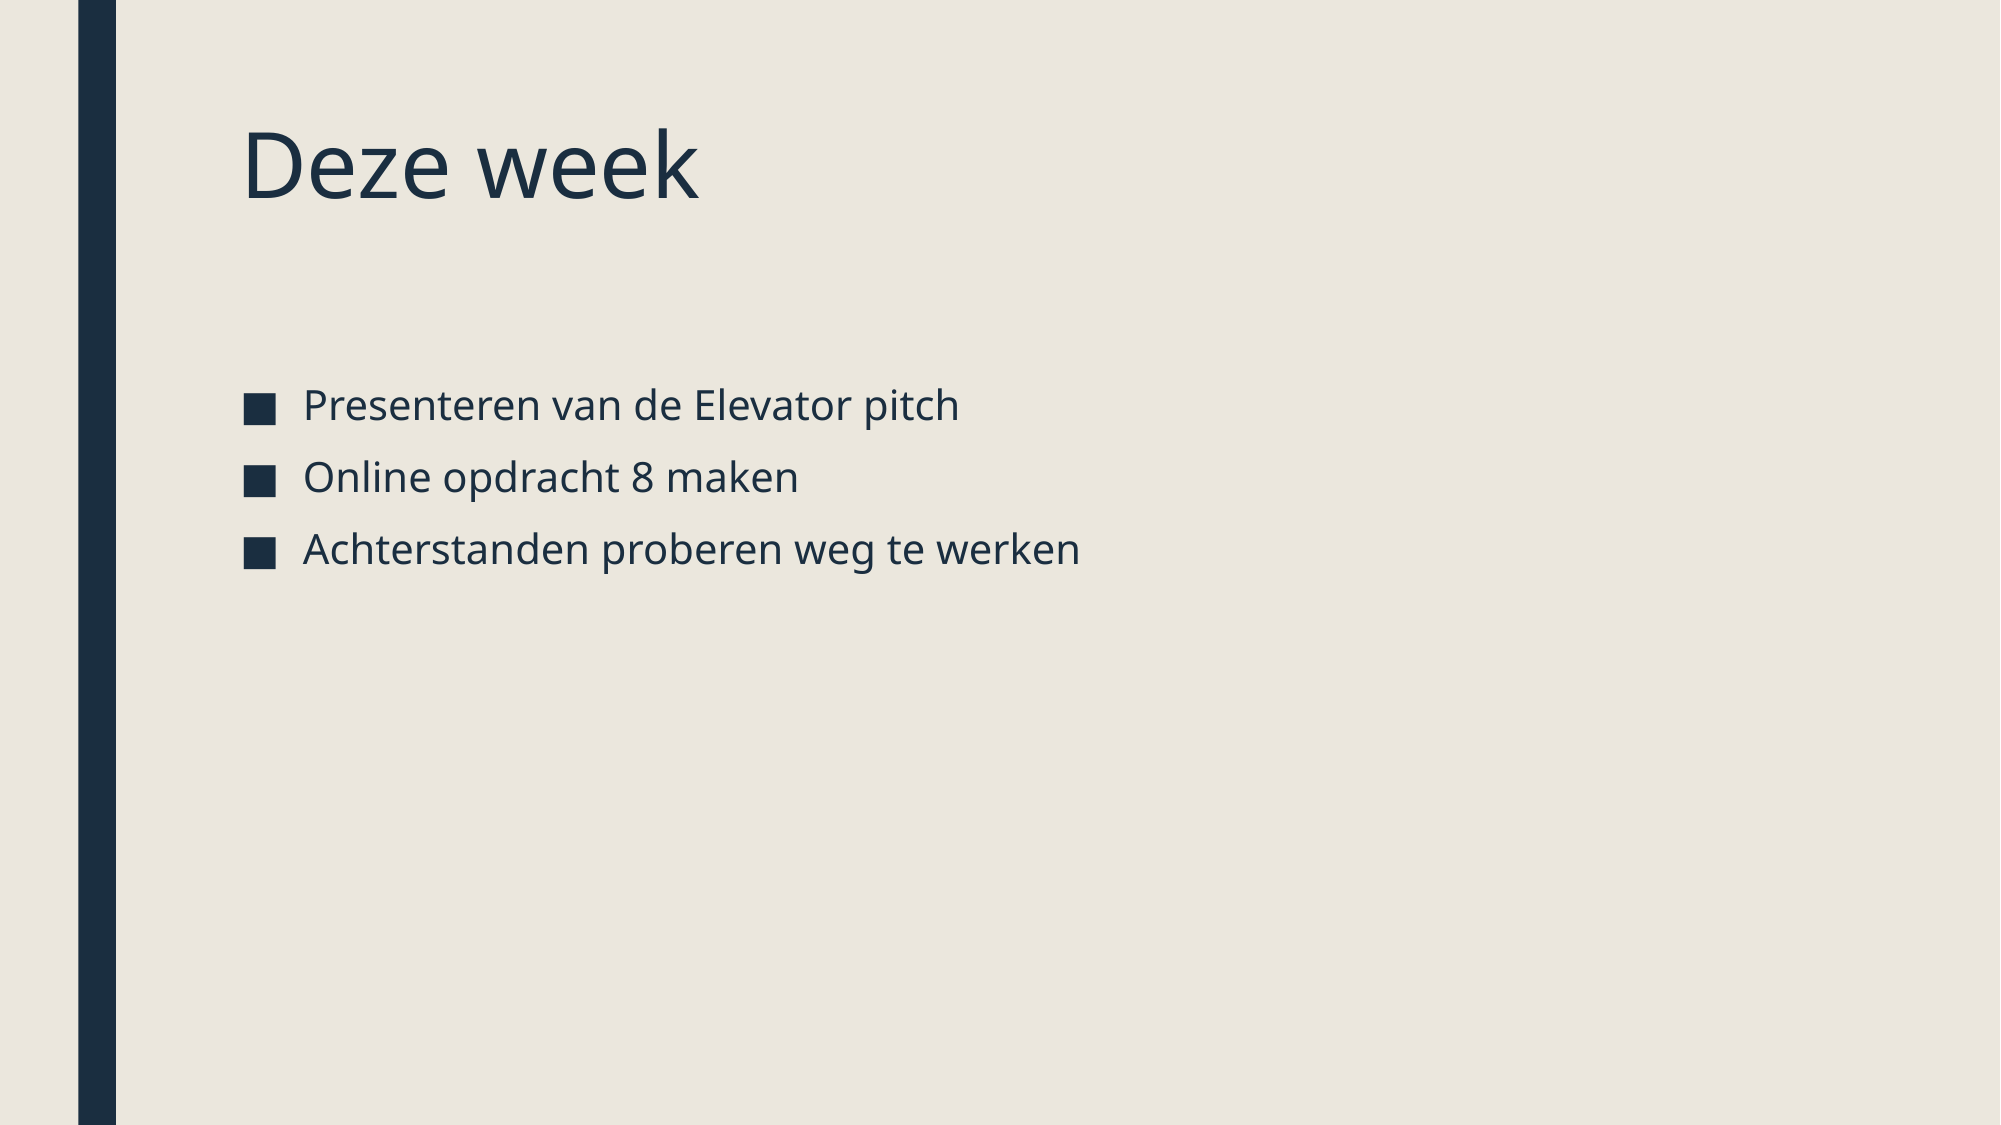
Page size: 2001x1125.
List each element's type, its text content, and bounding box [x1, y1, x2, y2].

list Presenteren van de Elevator pitch Online opdracht 8 maken Achterstanden proberen weg te werken [225, 375, 1800, 963]
title Deze week [225, 112, 1800, 357]
